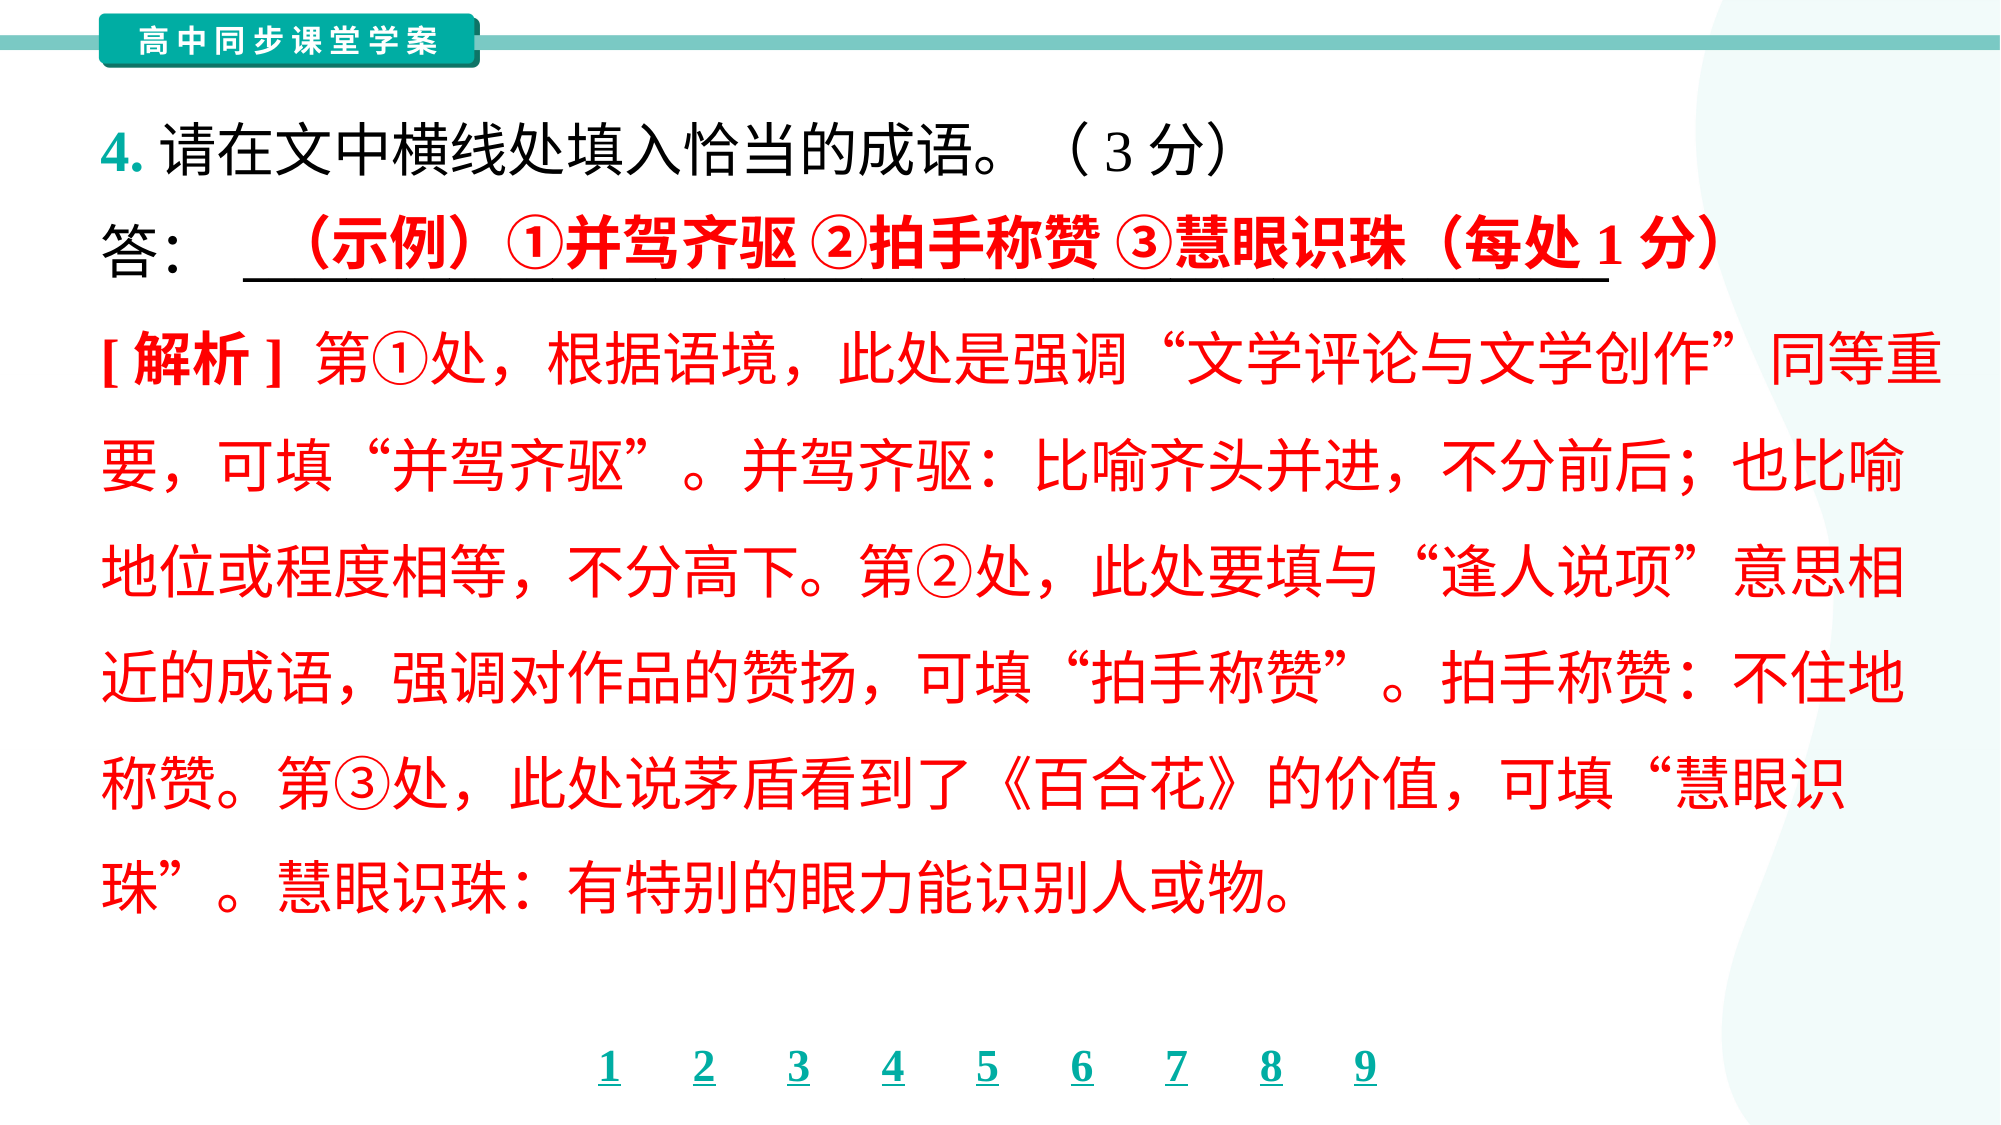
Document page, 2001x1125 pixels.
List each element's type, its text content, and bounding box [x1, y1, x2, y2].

text_box [解析] 第①处，根据语境，此处是强调“文学评论与文学创作”同等重 要，可填“并驾齐驱”。并驾齐驱：比喻齐头并进，不分前后；也比喻 地位或程度相等，不分高下。第②处，此处要填与“逢人说项”意思相 近的成语，强调对作品的赞扬，可填“拍手称赞”。拍手称赞：不住地 称赞。第③处，此处说茅盾看到了《百合花》的价值，可填“慧眼识 珠”。慧眼识珠：有特别的眼力能识别人或物。 [100, 286, 1899, 911]
text_box （示例）①并驾齐驱 ②拍手称赞 ③慧眼识珠（每处1分） [245, 174, 1783, 266]
text_box 4.请在文中横线处填入恰当的成语。（3分） 答： _____________________________________________________ [100, 76, 1899, 274]
picture [0, 0, 2000, 1125]
